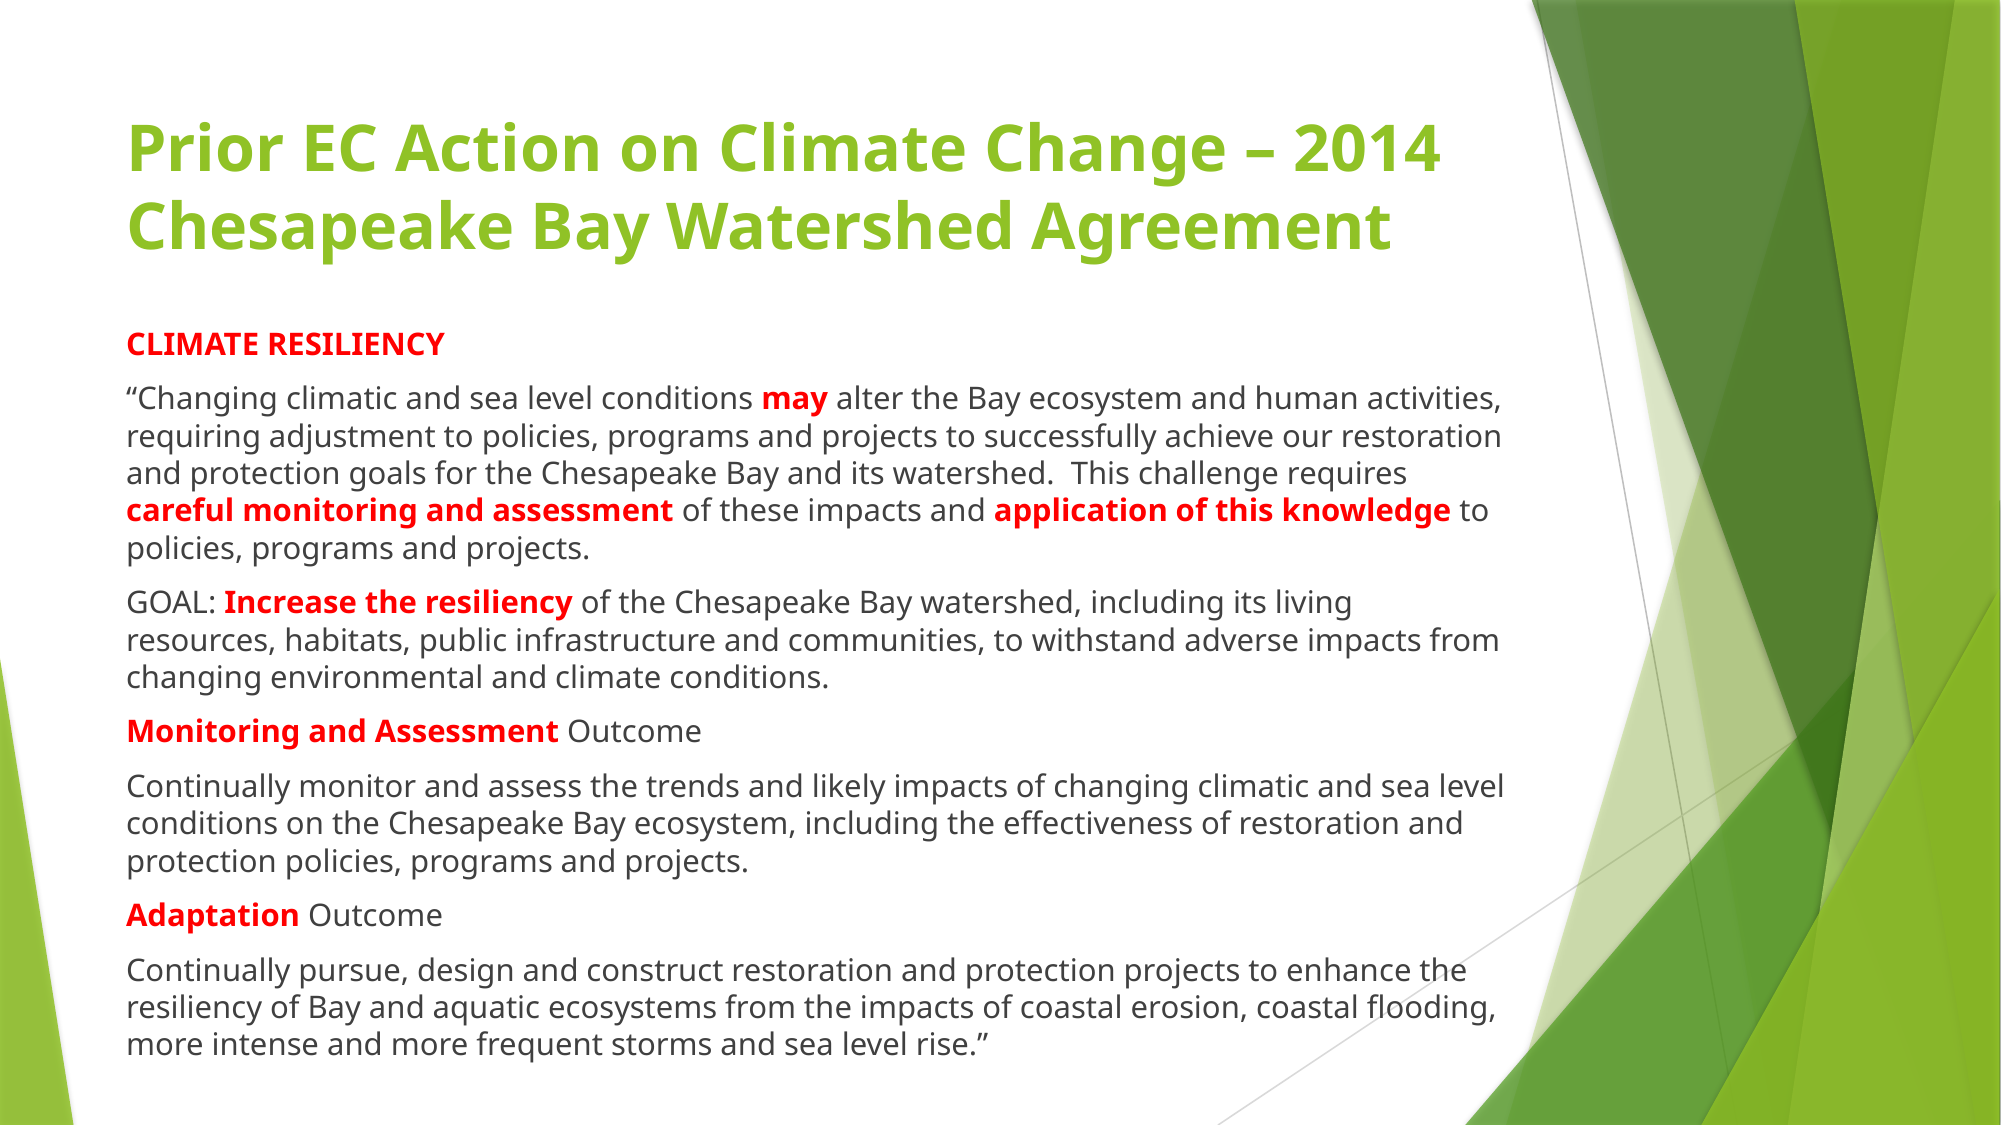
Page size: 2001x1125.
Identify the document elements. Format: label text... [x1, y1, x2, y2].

title Prior EC Action on Climate Change – 2014 Chesapeake Bay Watershed Agreement [111, 99, 1522, 316]
list CLIMATE RESILIENCY “Changing climatic and sea level conditions may alter the Bay ecosystem and human activities, requiring adjustment to policies, programs and projects to successfully achieve our restoration and protection goals for the Chesapeake Bay and its watershed. This challenge requires careful monitoring and assessment of these impacts and application of this knowledge to policies, programs and projects. GOAL: Increase the resiliency of the Chesapeake Bay watershed, including its living resources, habitats, public infrastructure and communities, to withstand adverse impacts from changing environmental and climate conditions. Monitoring and Assessment Outcome Continually monitor and assess the trends and likely impacts of changing climatic and sea level conditions on the Chesapeake Bay ecosystem, including the effectiveness of restoration and protection policies, programs and projects. Adaptation Outcome Continually pursue, design and construct restoration and protection projects to enhance the resiliency of Bay and aquatic ecosystems from the impacts of coastal erosion, coastal flooding, more intense and more frequent storms and sea level rise.” [111, 316, 1522, 1075]
